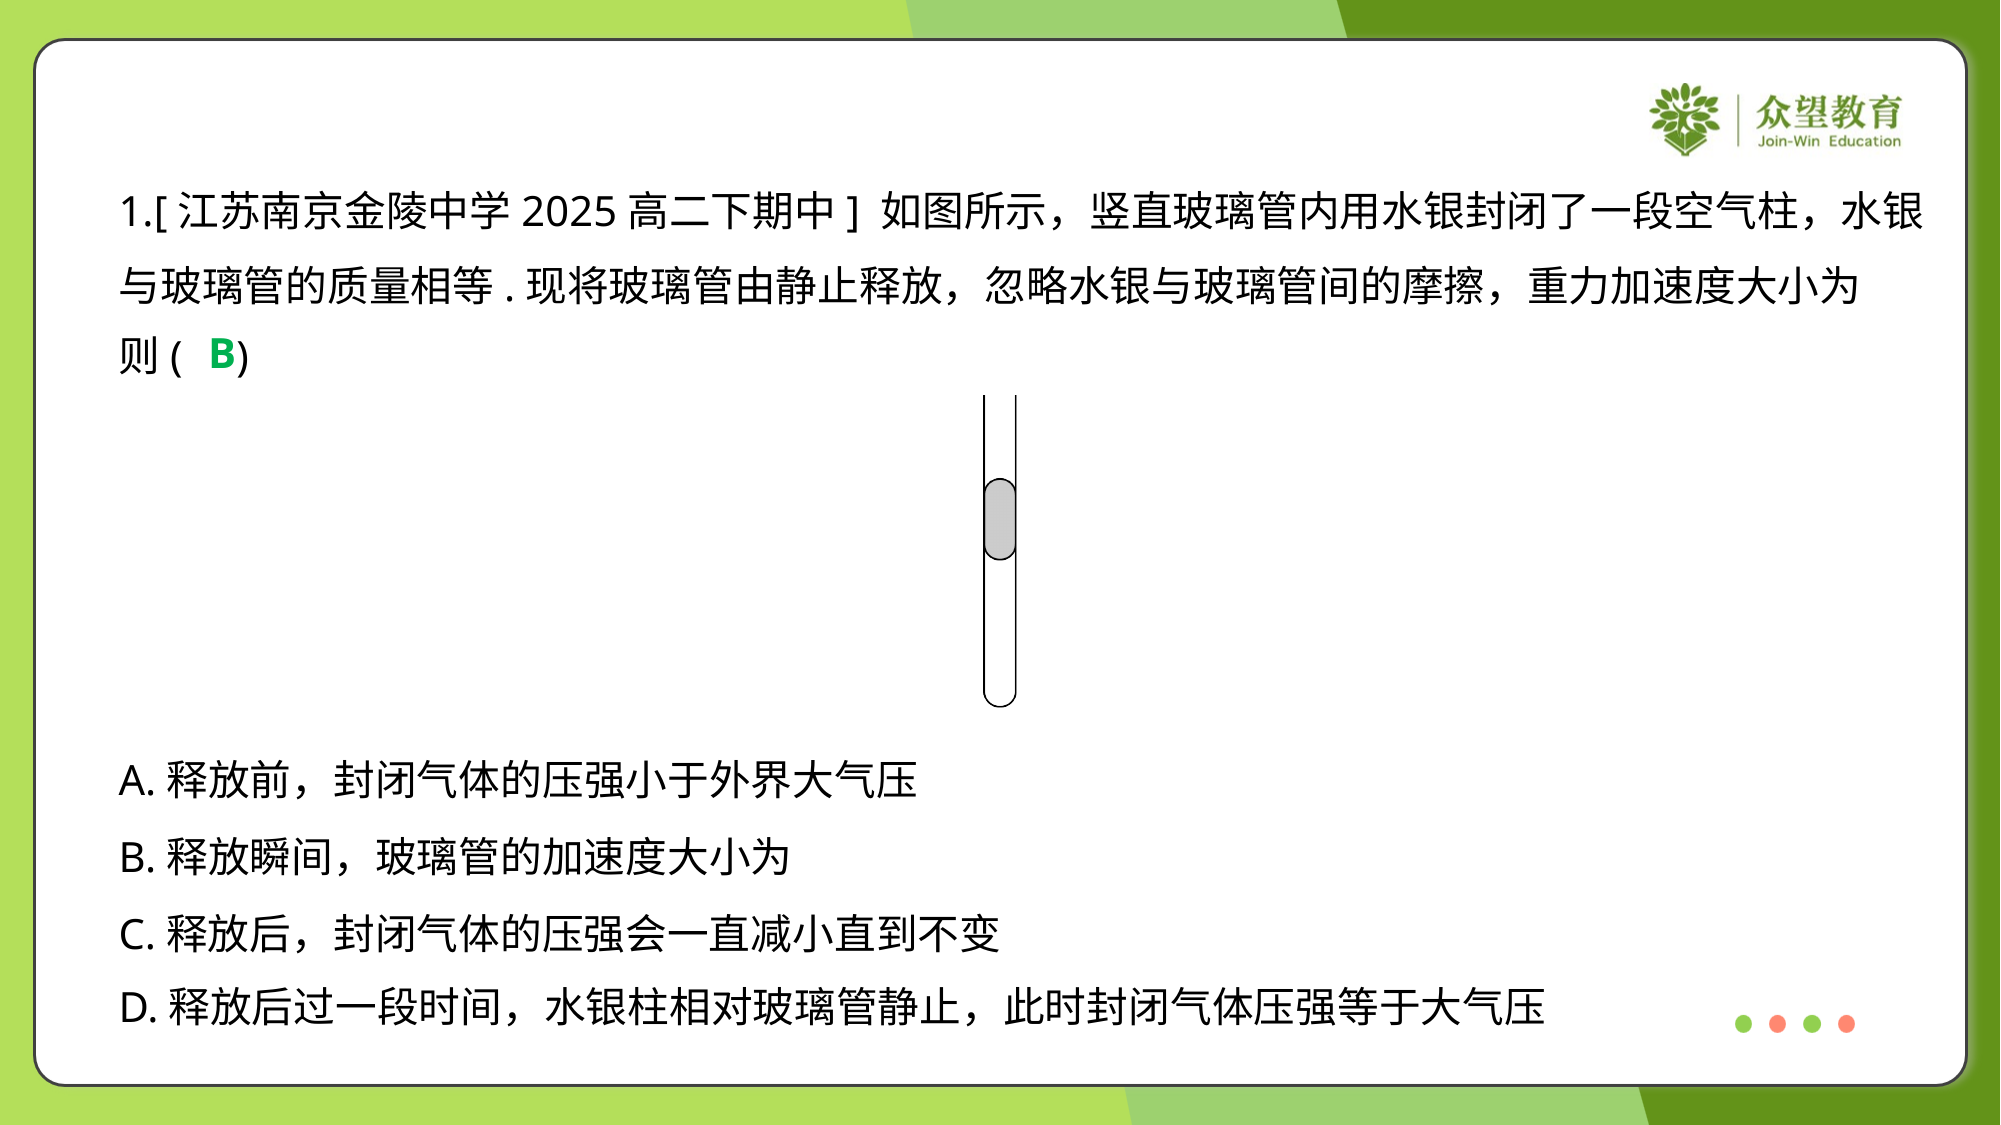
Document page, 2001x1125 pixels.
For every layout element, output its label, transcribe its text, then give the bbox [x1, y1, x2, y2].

picture [0, 0, 2000, 1125]
text_box B [192, 306, 252, 371]
